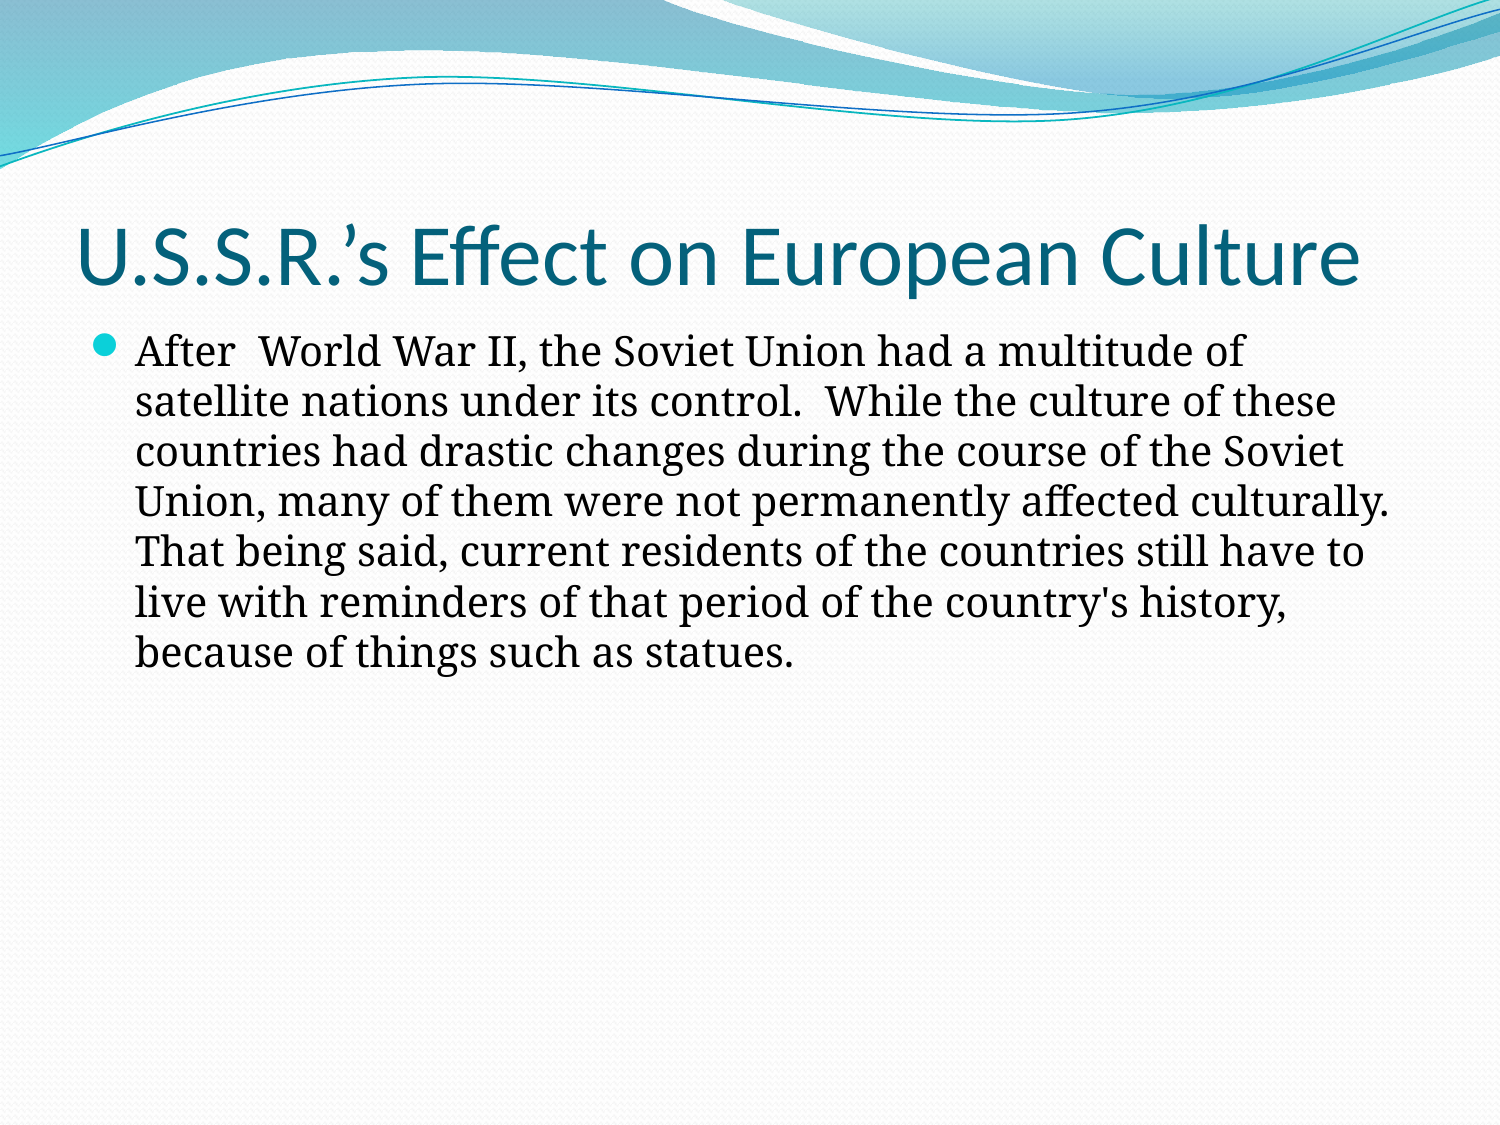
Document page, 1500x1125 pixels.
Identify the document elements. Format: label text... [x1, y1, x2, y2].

title U.S.S.R.’s Effect on European Culture [75, 115, 1425, 303]
list After World War II, the Soviet Union had a multitude of satellite nations under its control. While the culture of these countries had drastic changes during the course of the Soviet Union, many of them were not permanently affected culturally. That being said, current residents of the countries still have to live with reminders of that period of the country's history, because of things such as statues. [75, 317, 1425, 1038]
